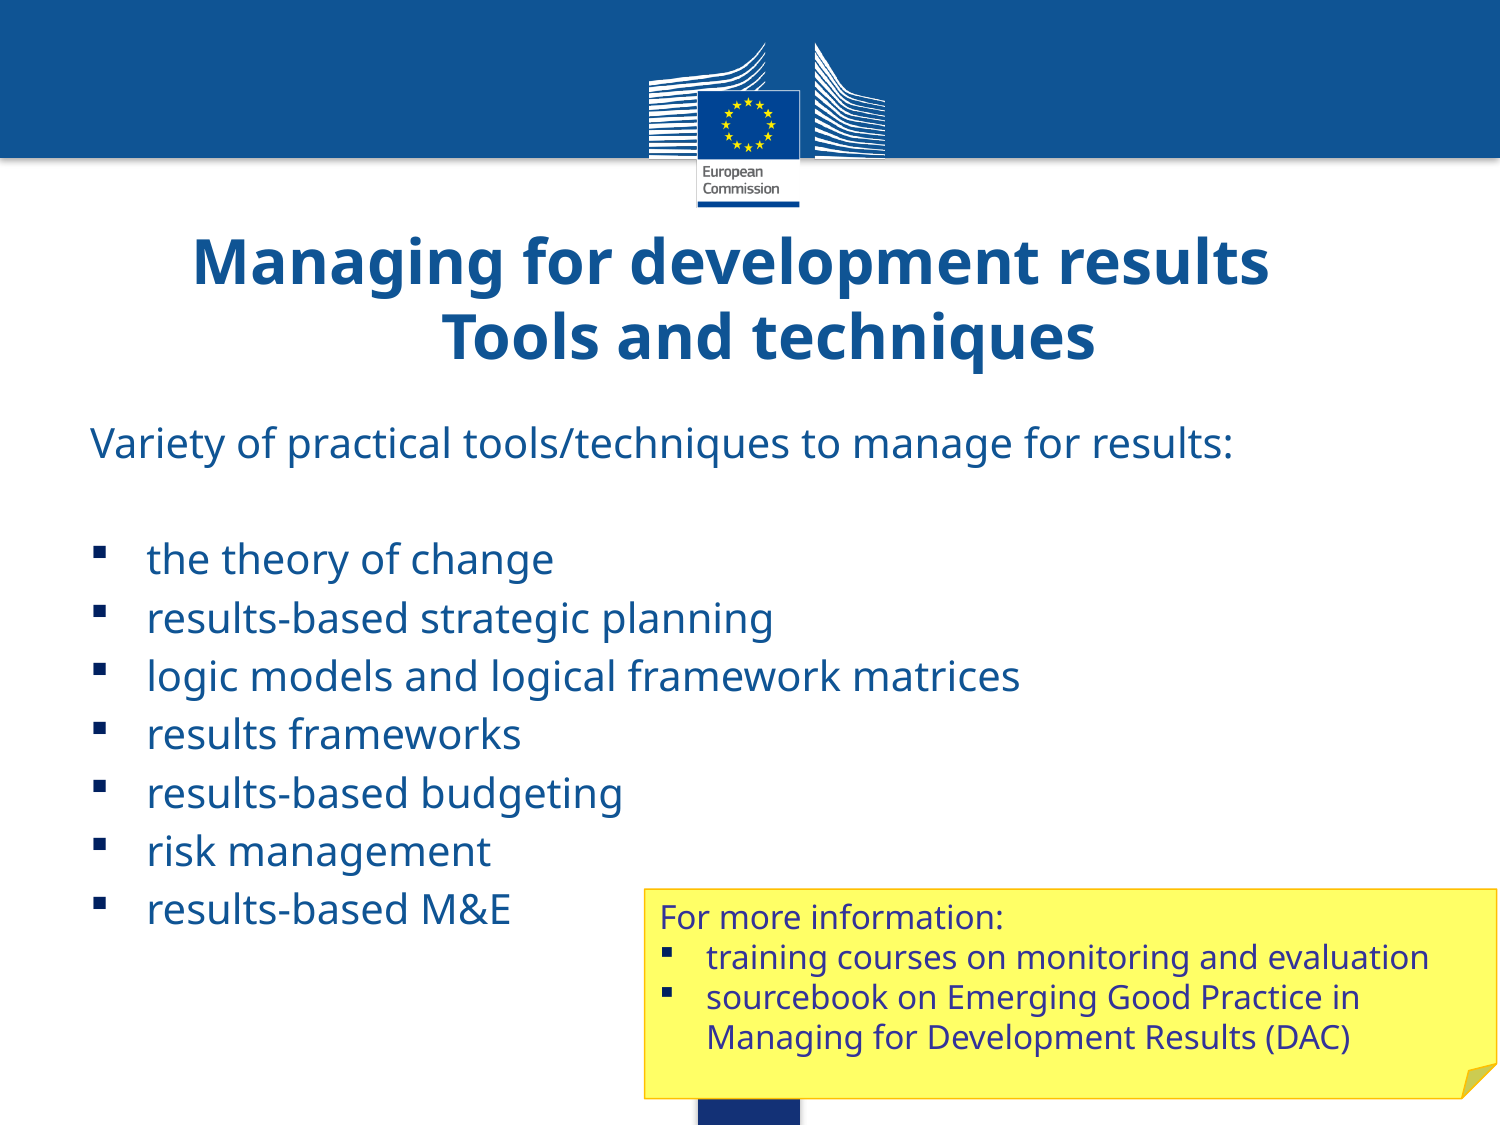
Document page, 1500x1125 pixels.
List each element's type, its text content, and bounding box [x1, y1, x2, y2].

title Managing for development results Tools and techniques [64, 219, 1416, 374]
picture [649, 42, 885, 208]
list Variety of practical tools/techniques to manage for results: the theory of change results-based strategic planning logic models and logical framework matrices results frameworks results-based budgeting risk management results-based M&E [74, 408, 1426, 1062]
text_box For more information: training courses on monitoring and evaluation sourcebook on Emerging Good Practice in Managing for Development Results (DAC) [644, 889, 1497, 1099]
